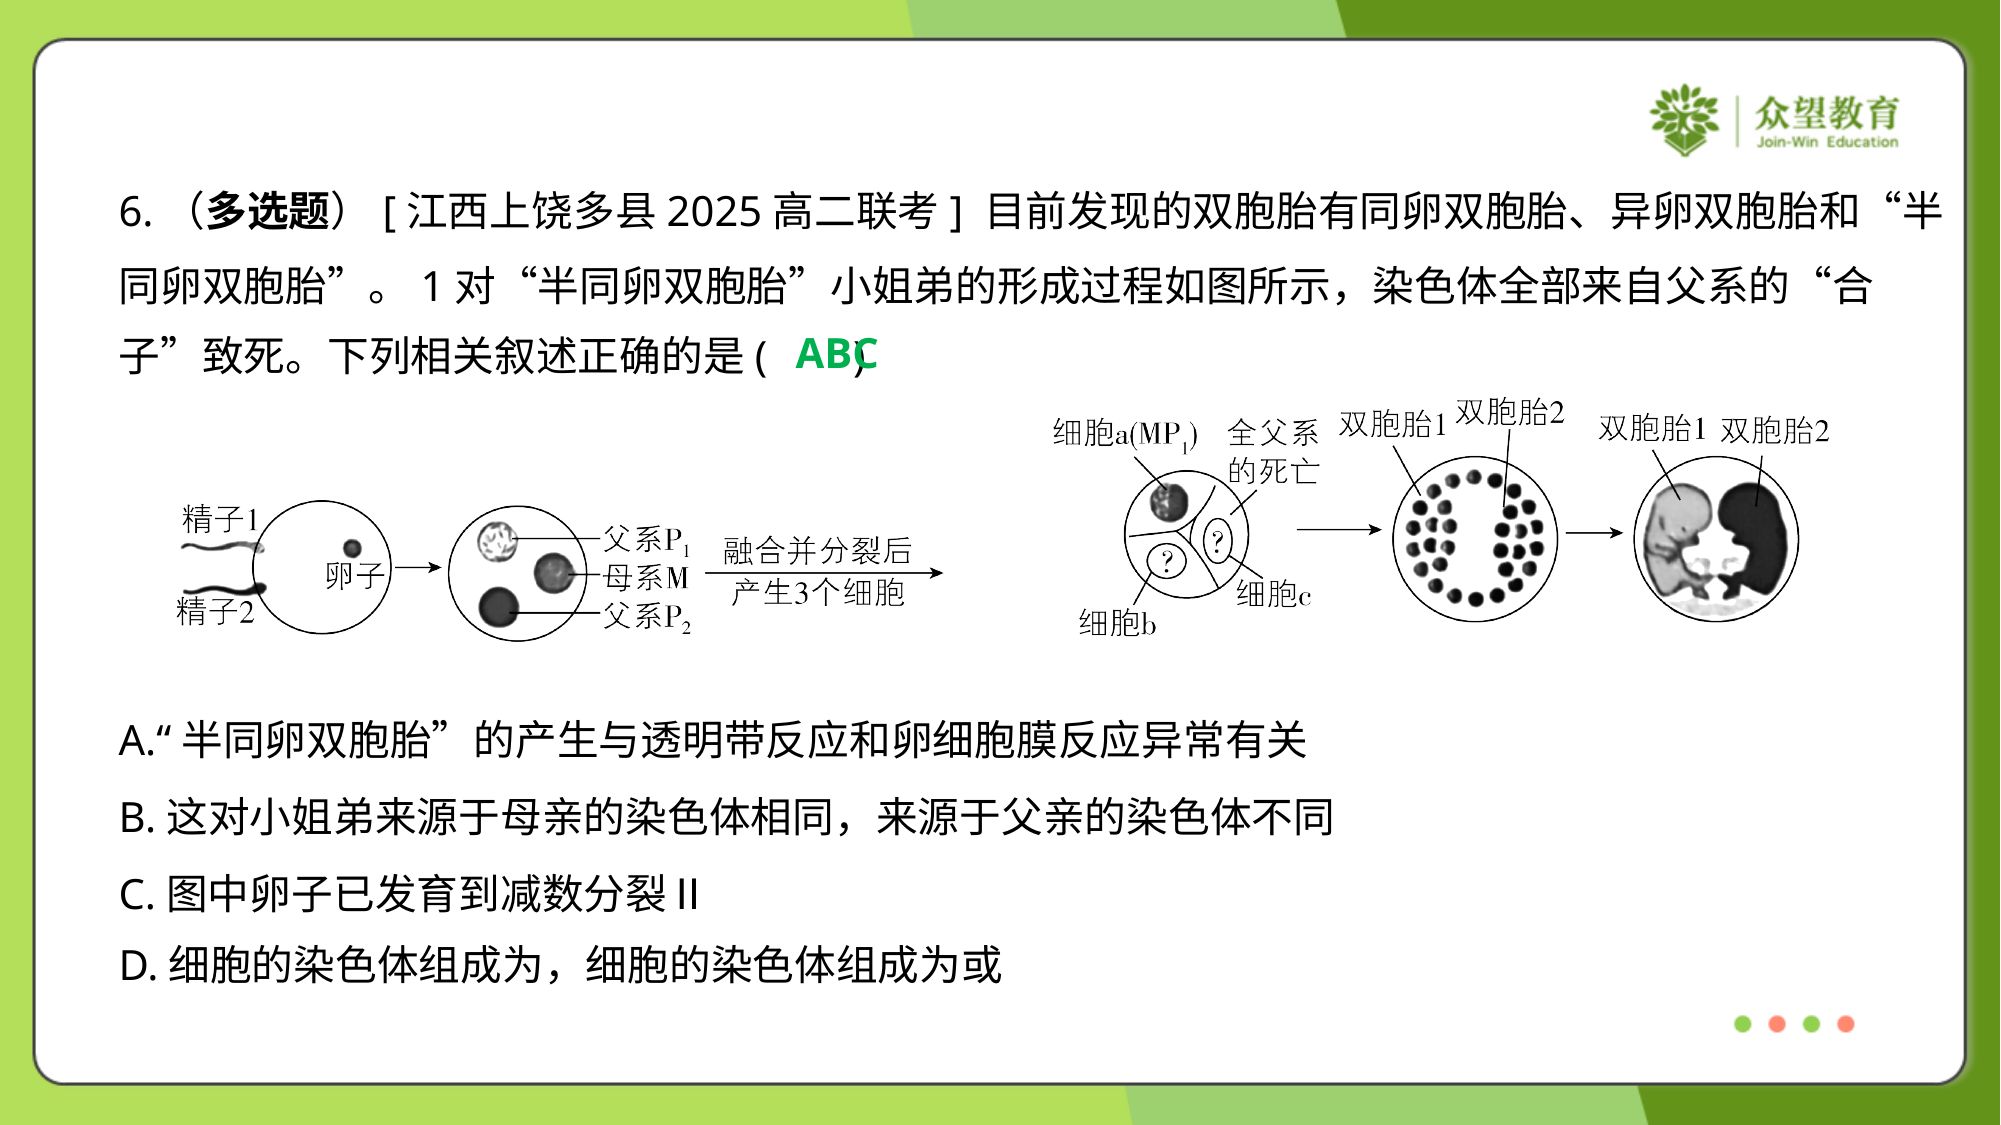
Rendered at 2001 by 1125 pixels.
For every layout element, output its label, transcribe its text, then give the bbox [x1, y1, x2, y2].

text_box 6.（多选题）[江西上饶多县2025高二联考] 目前发现的双胞胎有同卵双胞胎、异卵双胞胎和“半 同卵双胞胎”。1对“半同卵双胞胎”小姐弟的形成过程如图所示，染色体全部来自父系的“合 子”致死。下列相关叙述正确的是( ) [118, 159, 1883, 373]
picture [0, 0, 2000, 1125]
text_box ABC [778, 306, 897, 371]
